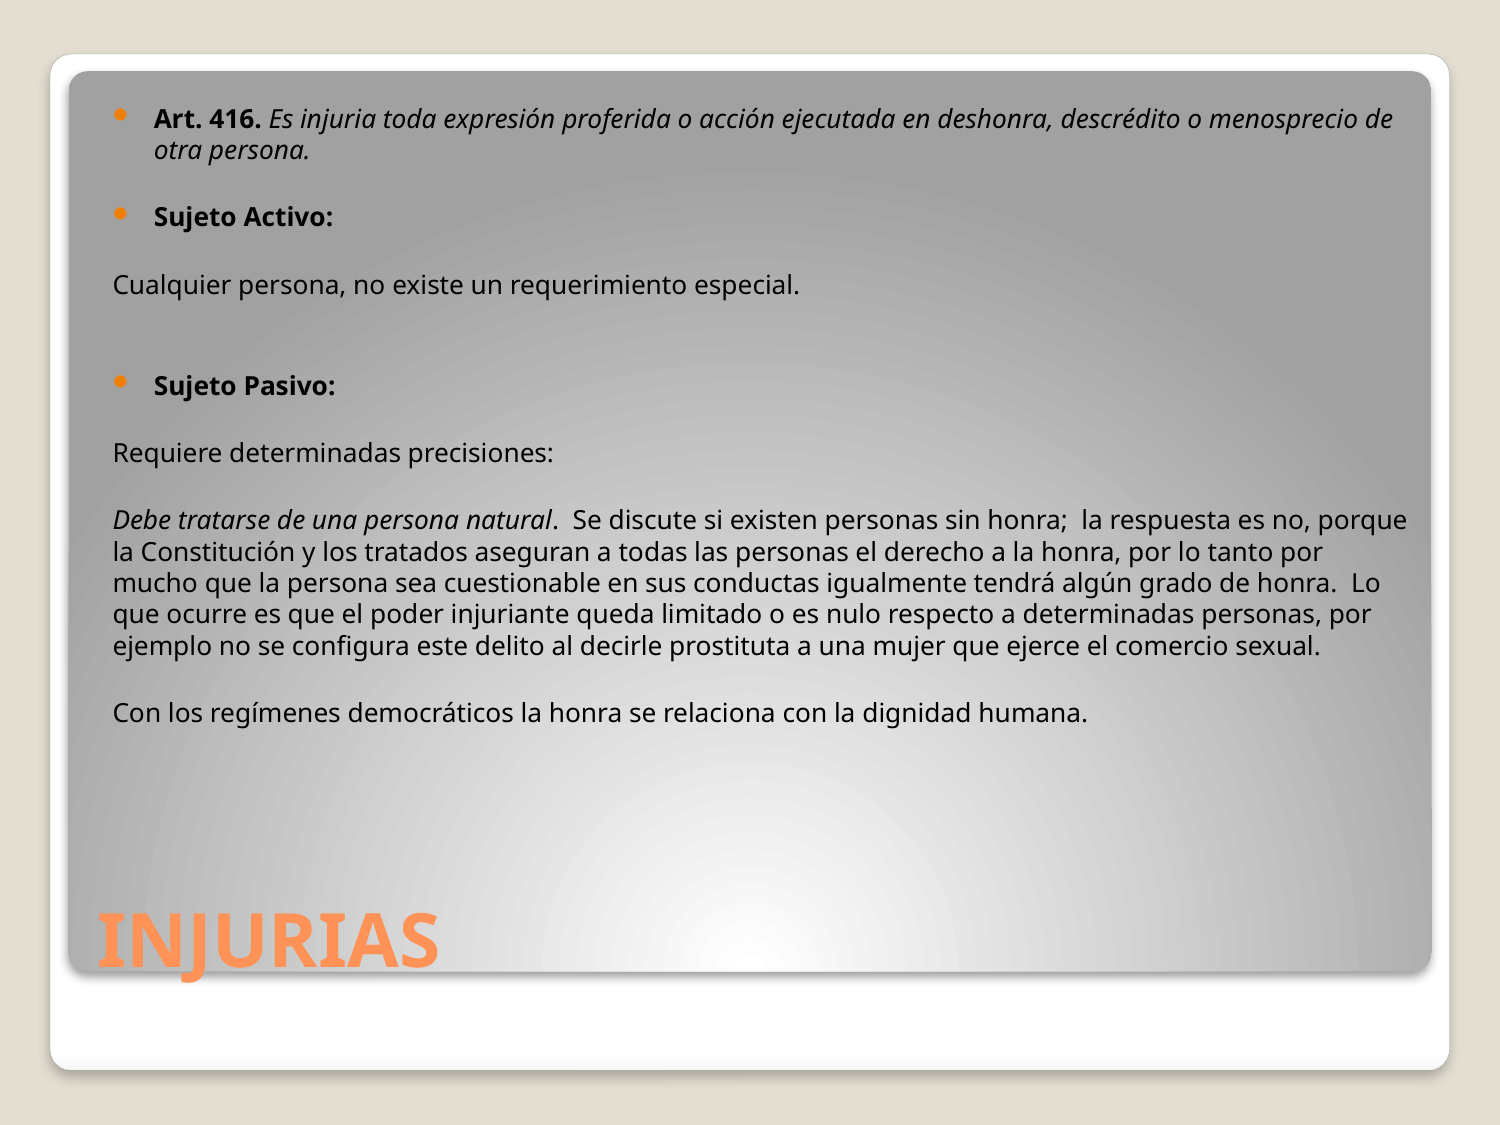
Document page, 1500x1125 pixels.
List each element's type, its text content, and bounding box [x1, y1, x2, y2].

list Art. 416. Es injuria toda expresión proferida o acción ejecutada en deshonra, descrédito o menosprecio de otra persona. Sujeto Activo: Cualquier persona, no existe un requerimiento especial. Sujeto Pasivo: Requiere determinadas precisiones: Debe tratarse de una persona natural. Se discute si existen personas sin honra; la respuesta es no, porque la Constitución y los tratados aseguran a todas las personas el derecho a la honra, por lo tanto por mucho que la persona sea cuestionable en sus conductas igualmente tendrá algún grado de honra. Lo que ocurre es que el poder injuriante queda limitado o es nulo respecto a determinadas personas, por ejemplo no se configura este delito al decirle prostituta a una mujer que ejerce el comercio sexual. Con los regímenes democráticos la honra se relaciona con la dignidad humana. [82, 86, 1425, 774]
title INJURIAS [82, 817, 1425, 990]
